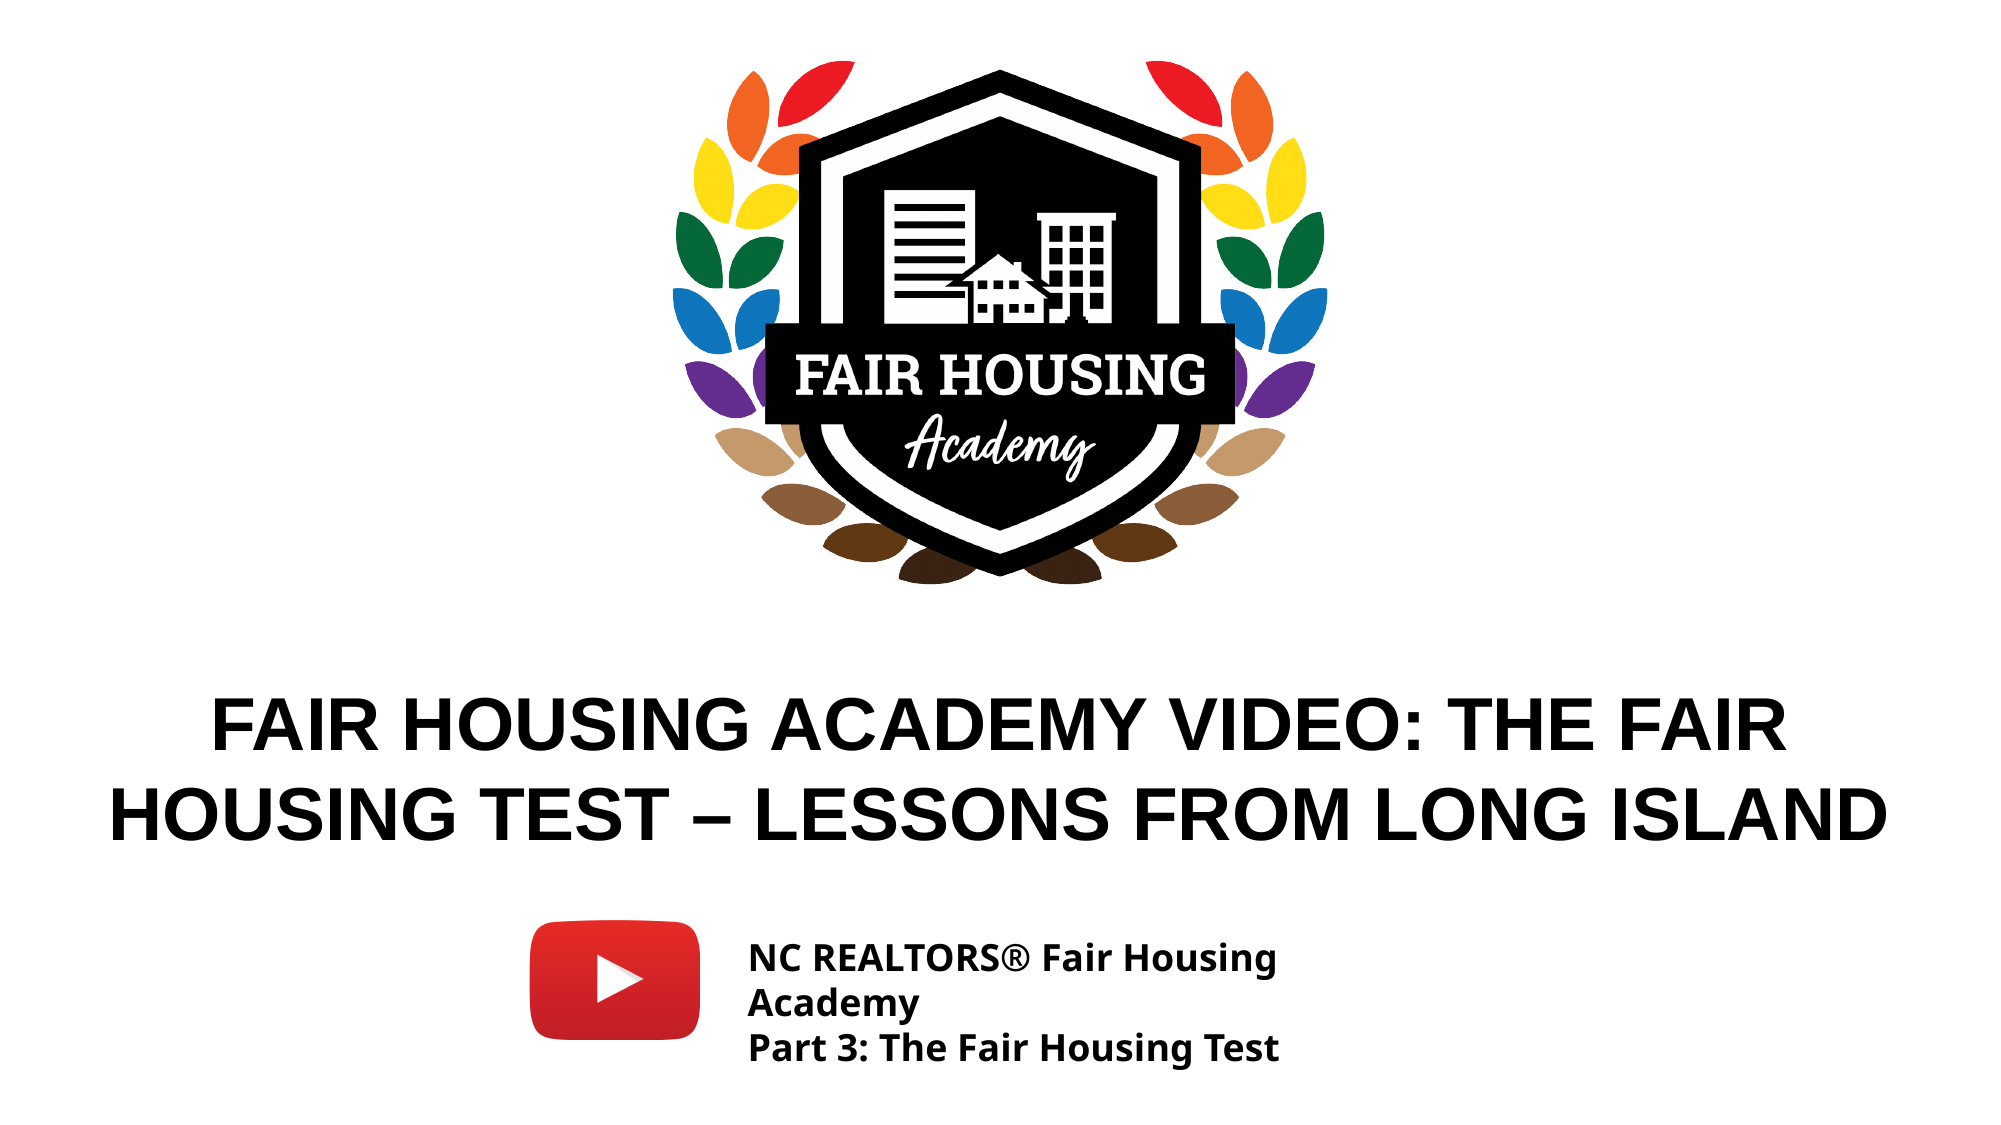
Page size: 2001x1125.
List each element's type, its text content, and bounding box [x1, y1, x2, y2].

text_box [529, 920, 1471, 1040]
title FAIR HOUSING ACADEMY VIDEO: THE FAIR HOUSING TEST – LESSONS FROM LONG ISLAND [90, 675, 1910, 885]
picture [656, 44, 1344, 601]
